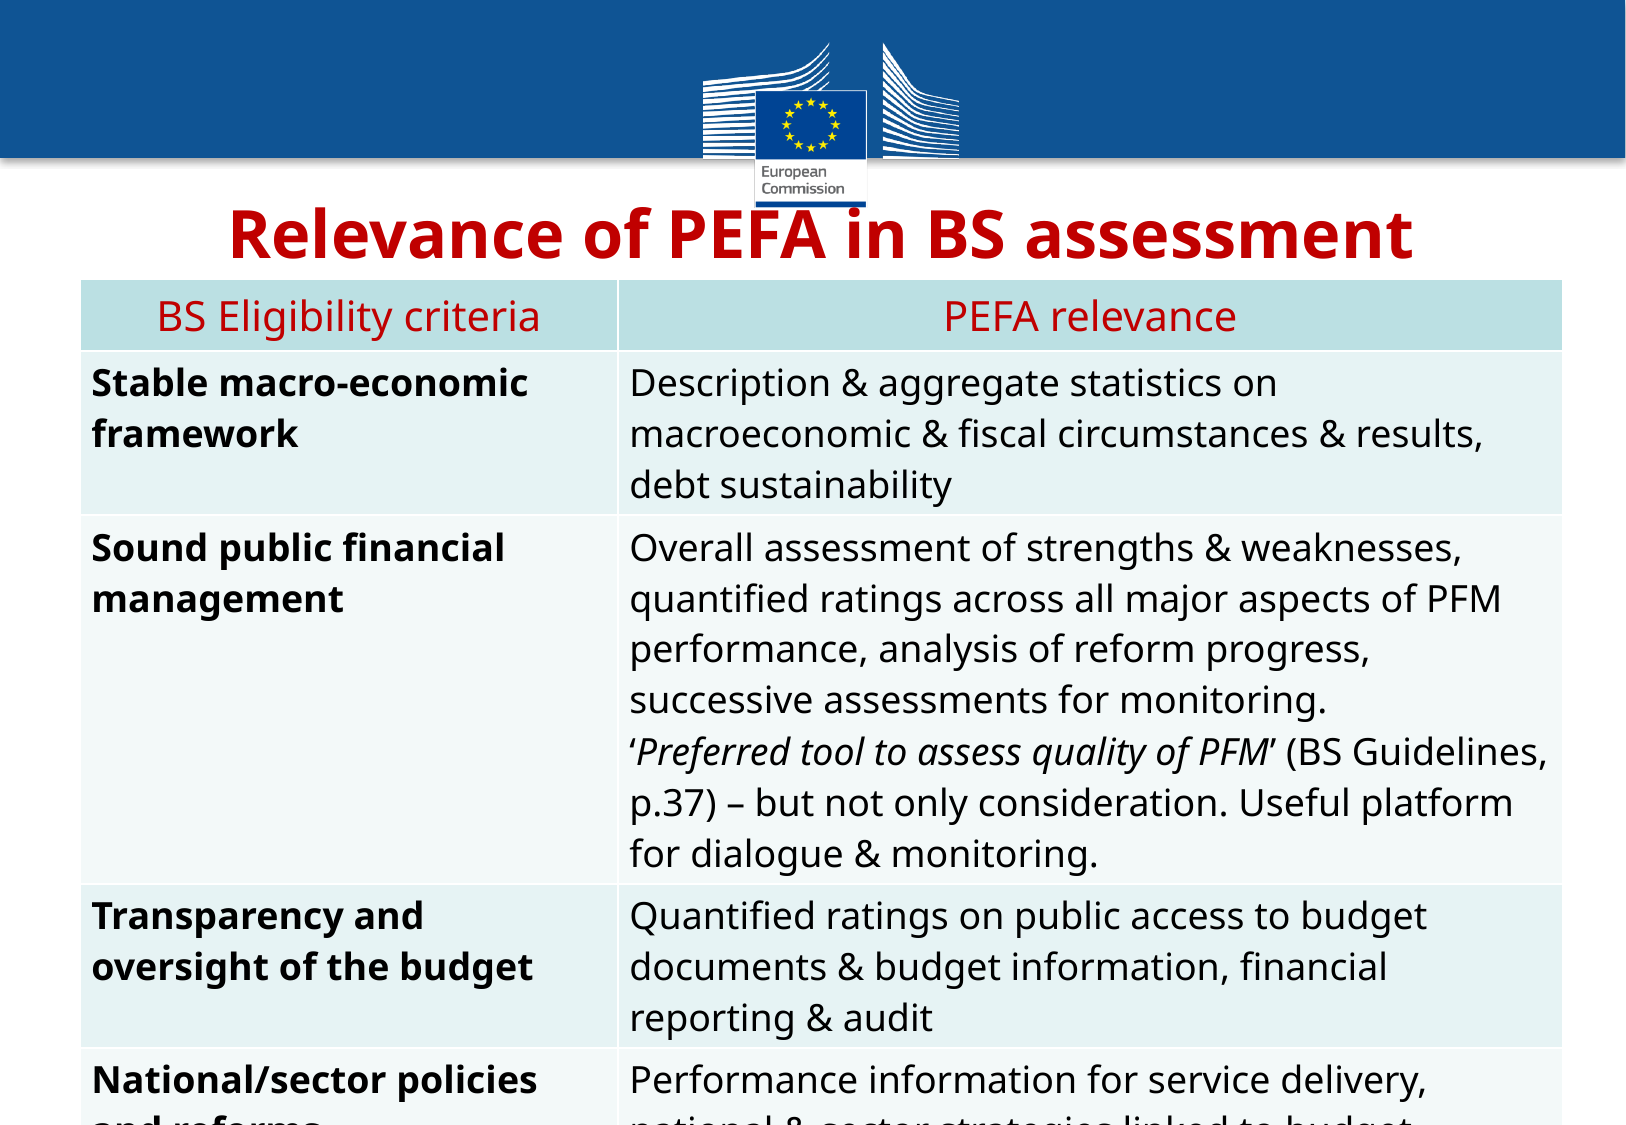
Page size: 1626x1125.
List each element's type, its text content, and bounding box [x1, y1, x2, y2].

table_cell National/sector policies and reforms [81, 1049, 617, 1125]
table_cell Stable macro-economic framework [81, 352, 617, 514]
table_cell Transparency and oversight of the budget [81, 885, 617, 1047]
table_cell Description & aggregate statistics on macroeconomic & fiscal circumstances & results, debt sustainability [619, 352, 1562, 514]
table_header PEFA relevance [619, 280, 1562, 350]
table_header BS Eligibility criteria [81, 280, 617, 350]
picture [703, 42, 959, 184]
table_cell Performance information for service delivery, national & sector strategies linked to budget [619, 1049, 1562, 1125]
table_cell Quantified ratings on public access to budget documents & budget information, financial reporting & audit [619, 885, 1562, 1047]
table_cell Overall assessment of strengths & weaknesses, quantified ratings across all major aspects of PFM performance, analysis of reform progress, successive assessments for monitoring. ‘Preferred tool to assess quality of PFM’ (BS Guidelines, p.37) – but not only consideration. Useful platform for dialogue & monitoring. [619, 516, 1562, 883]
table_cell Sound public financial management [81, 516, 617, 883]
title Relevance of PEFA in BS assessment [80, 184, 1563, 278]
